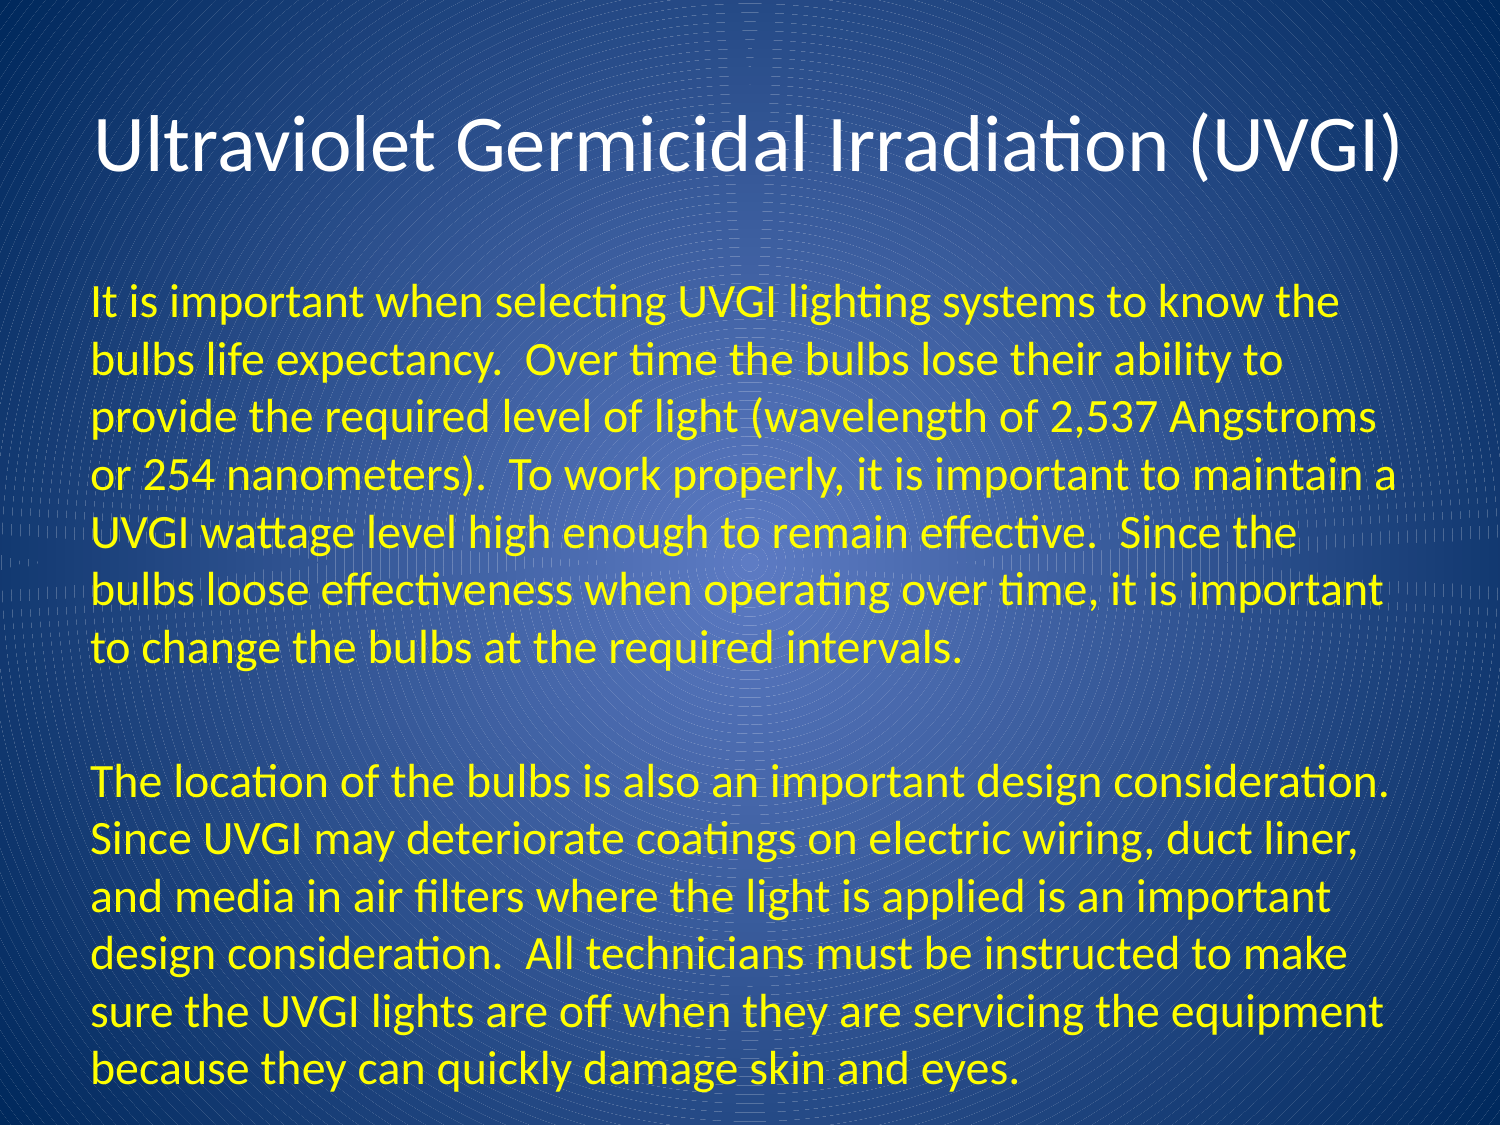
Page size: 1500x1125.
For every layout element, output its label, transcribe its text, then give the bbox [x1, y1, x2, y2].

list It is important when selecting UVGI lighting systems to know the bulbs life expectancy. Over time the bulbs lose their ability to provide the required level of light (wavelength of 2,537 Angstroms or 254 nanometers). To work properly, it is important to maintain a UVGI wattage level high enough to remain effective. Since the bulbs loose effectiveness when operating over time, it is important to change the bulbs at the required intervals. The location of the bulbs is also an important design consideration. Since UVGI may deteriorate coatings on electric wiring, duct liner, and media in air filters where the light is applied is an important design consideration. All technicians must be instructed to make sure the UVGI lights are off when they are servicing the equipment because they can quickly damage skin and eyes. [75, 262, 1425, 1125]
title Ultraviolet Germicidal Irradiation (UVGI) [12, 45, 1488, 233]
